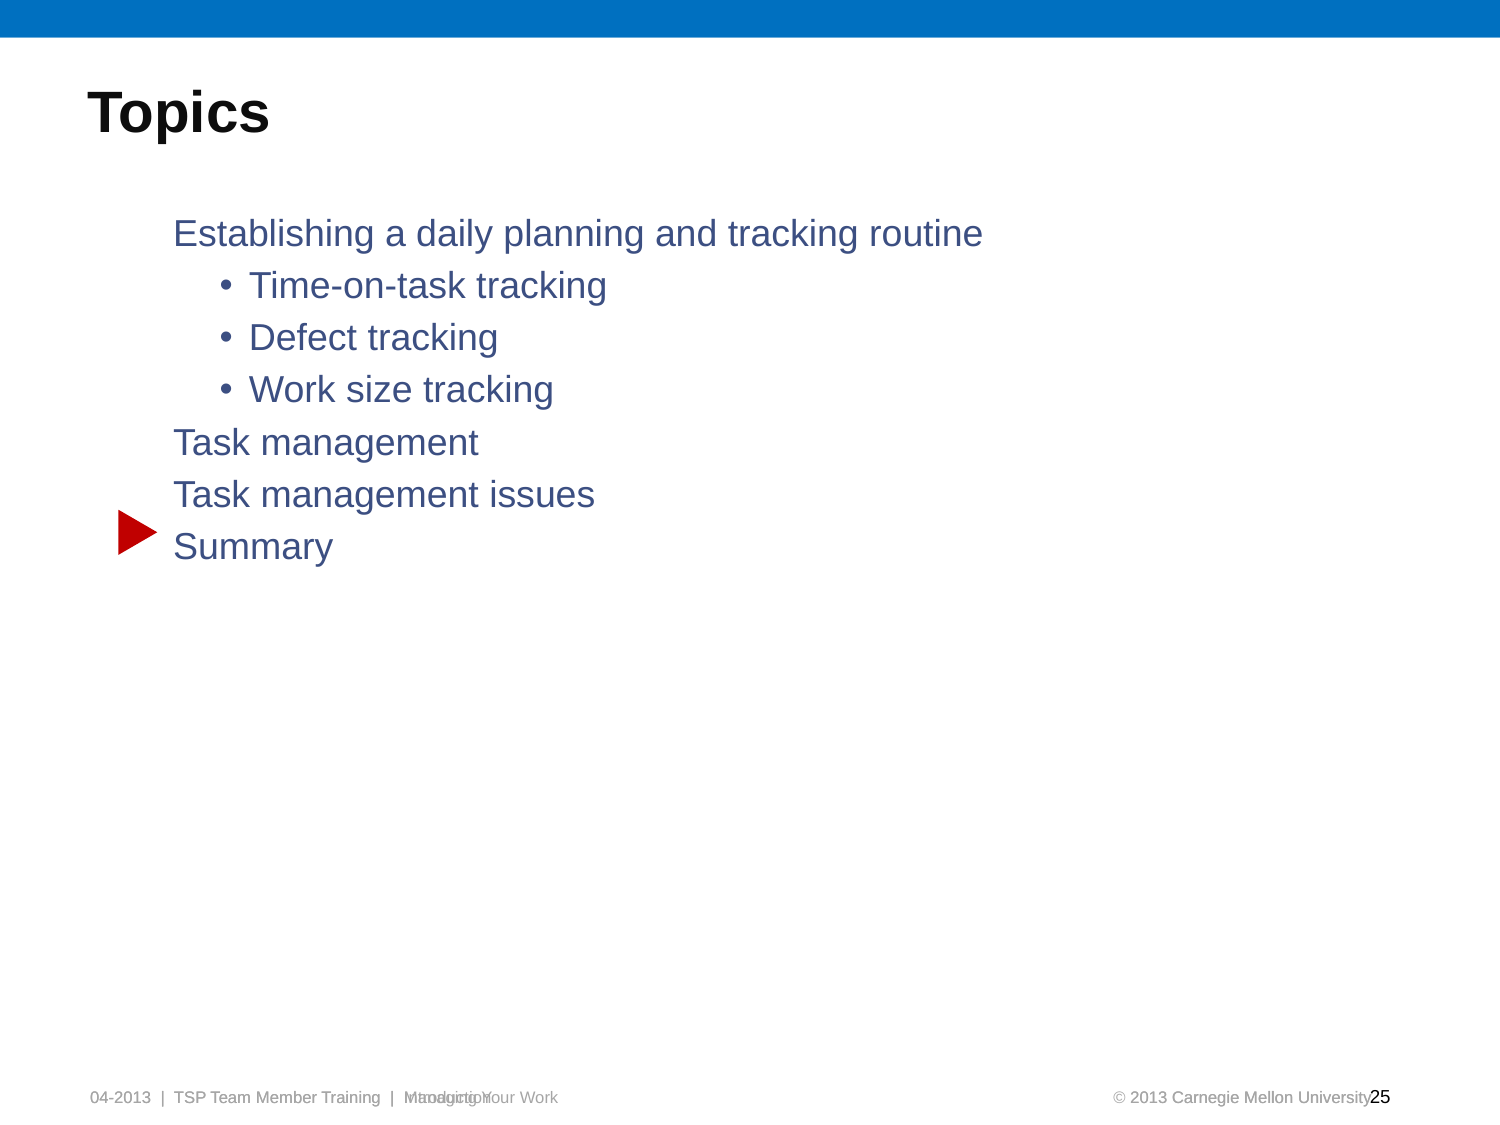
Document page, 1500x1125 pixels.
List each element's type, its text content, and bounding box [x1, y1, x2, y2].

list Establishing a daily planning and tracking routine Time-on-task tracking Defect tracking Work size tracking Task management Task management issues Summary [154, 212, 1440, 1026]
title Topics [87, 87, 1439, 226]
text_box [118, 509, 158, 555]
